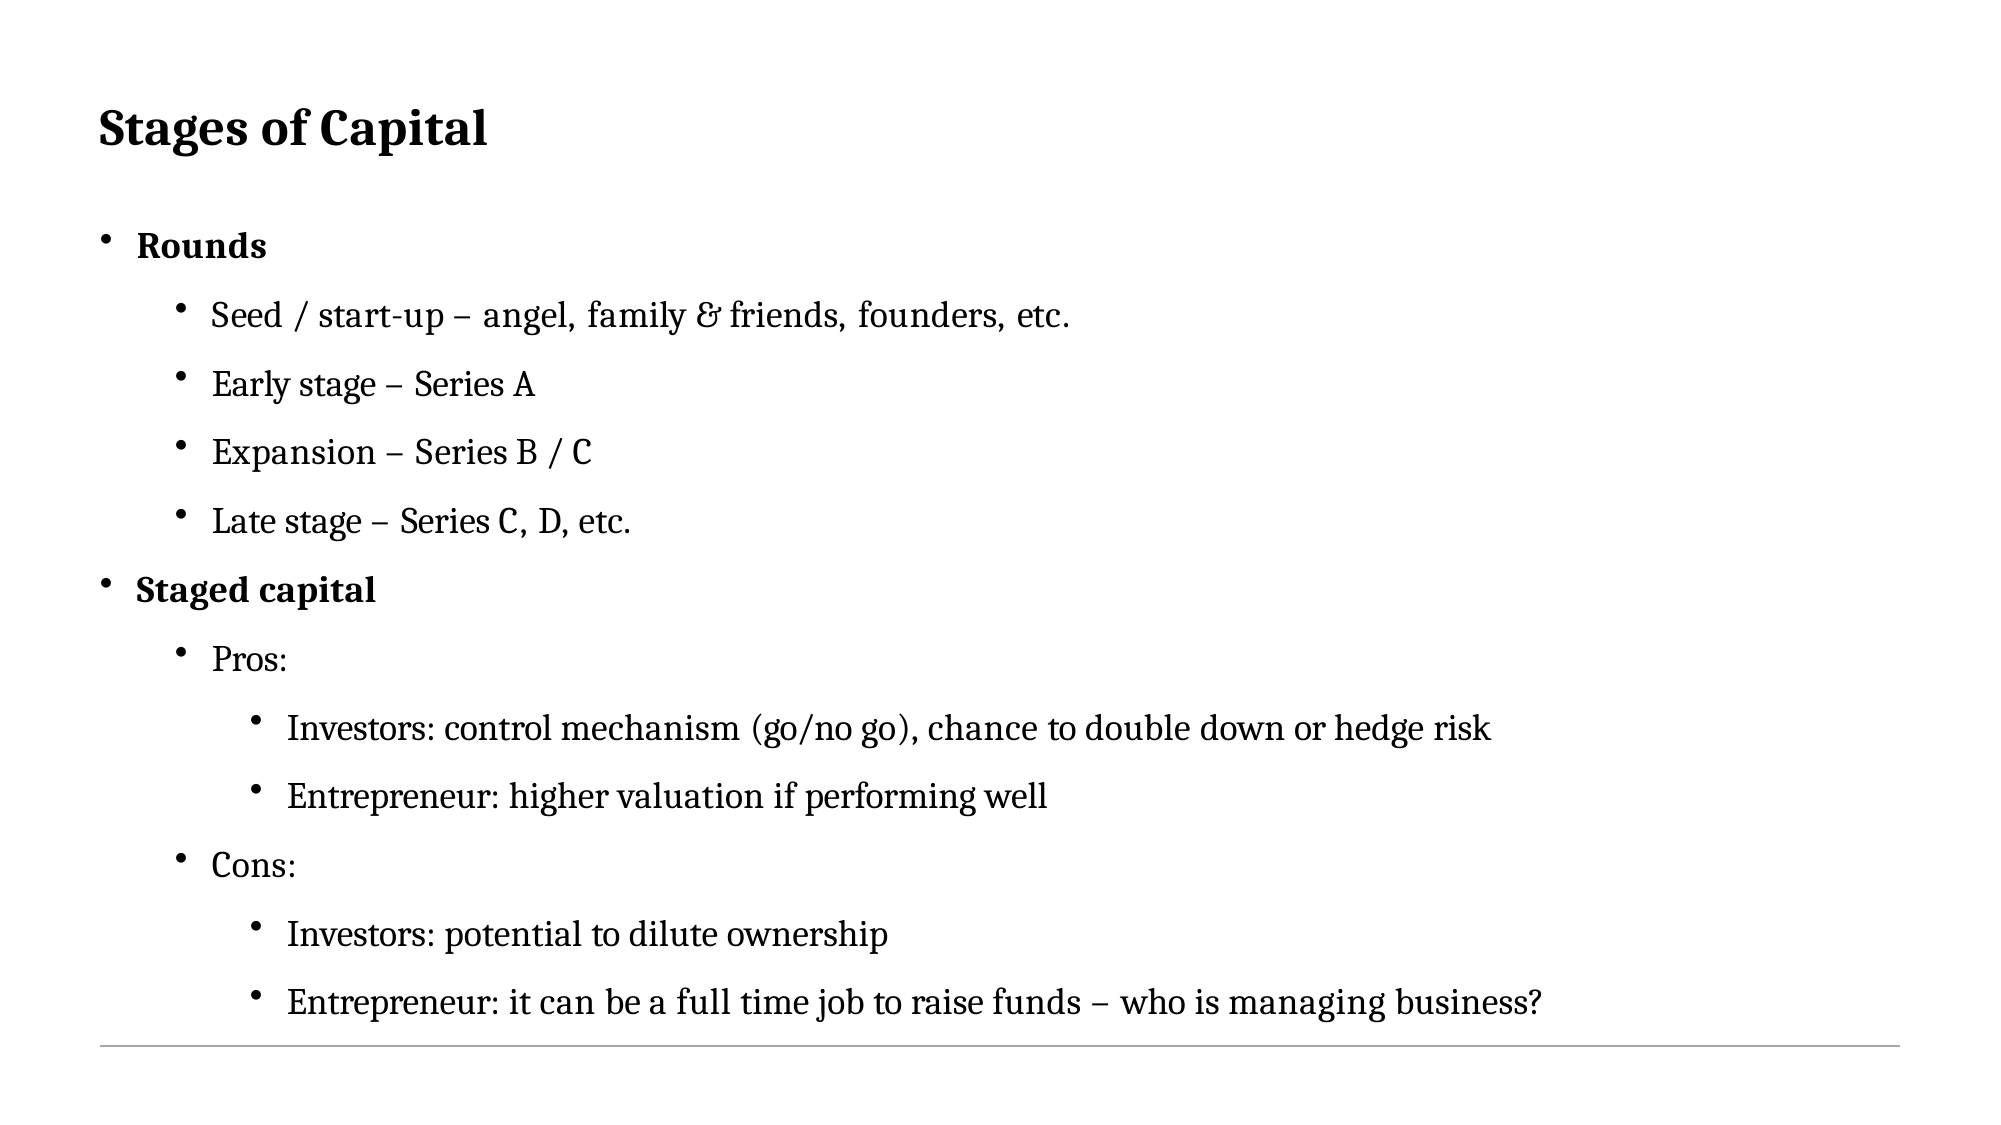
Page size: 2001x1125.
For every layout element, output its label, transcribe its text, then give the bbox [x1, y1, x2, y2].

text_box Rounds Seed / start-up – angel, family & friends, founders, etc. Early stage – Series A Expansion – Series B / C Late stage – Series C, D, etc. Staged capital Pros: Investors: control mechanism (go/no go), chance to double down or hedge risk Entrepreneur: higher valuation if performing well Cons: Investors: potential to dilute ownership Entrepreneur: it can be a full time job to raise funds – who is managing business? [97, 195, 1600, 1023]
title Stages of Capital [97, 91, 506, 195]
